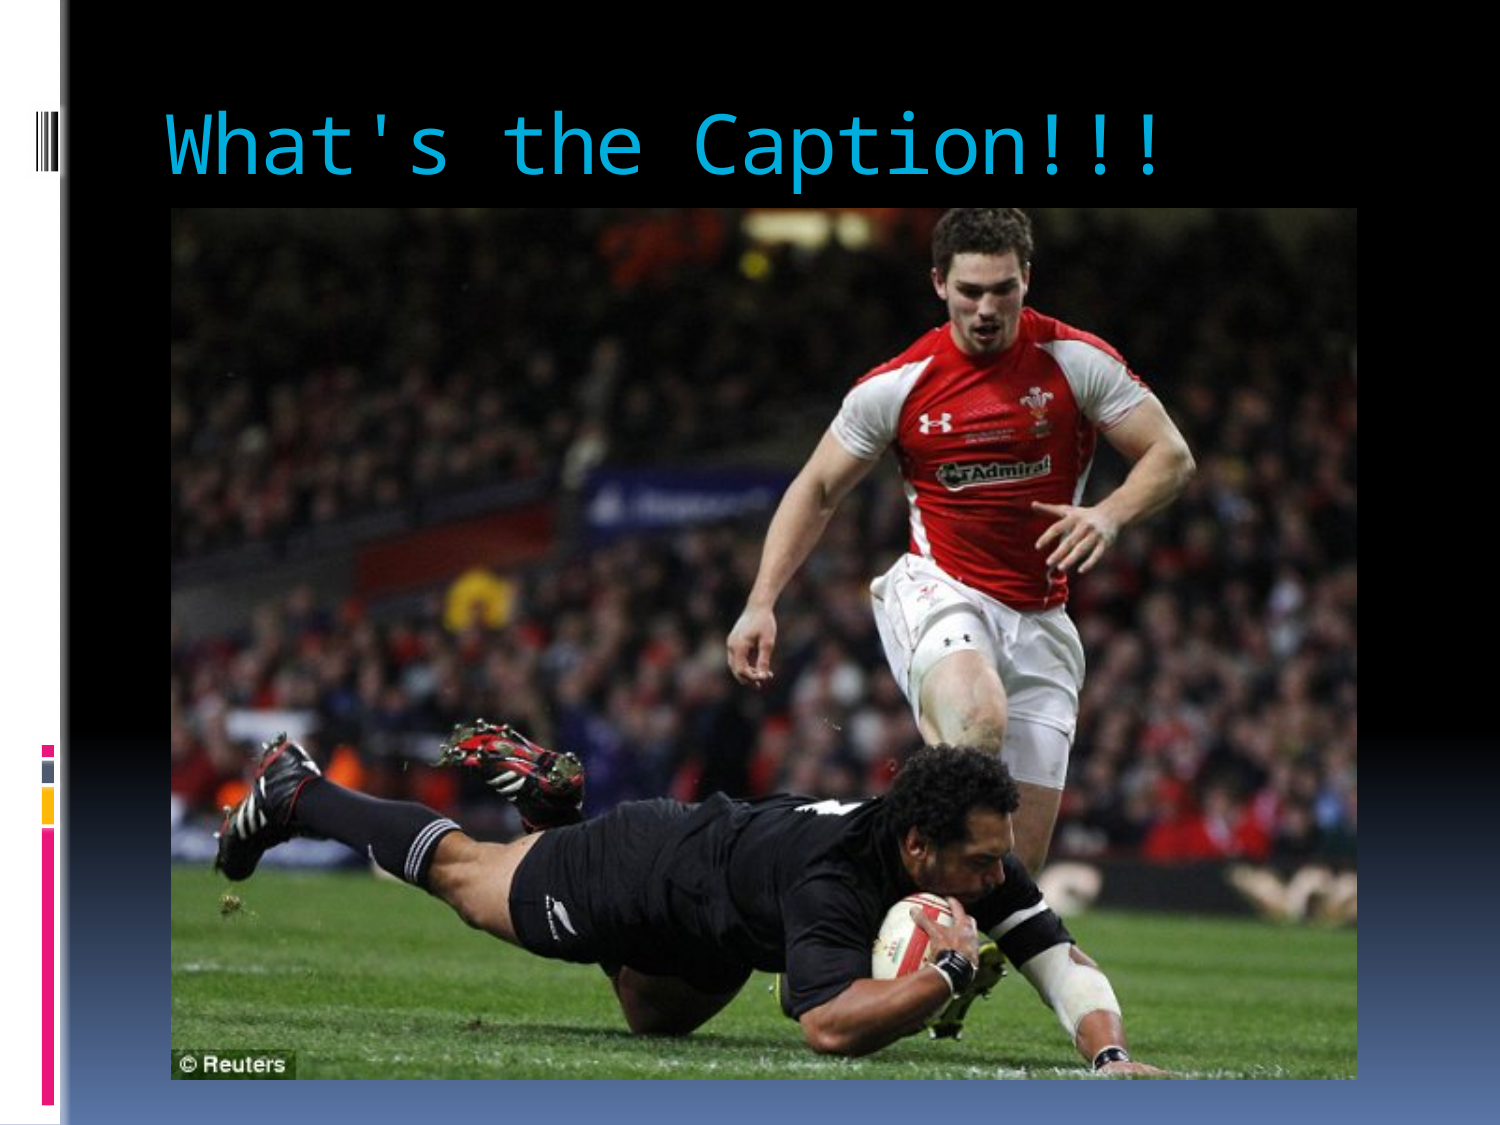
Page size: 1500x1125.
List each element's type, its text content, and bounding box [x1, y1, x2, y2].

title What's the Caption!!! [150, 83, 1425, 234]
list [170, 207, 1358, 1080]
